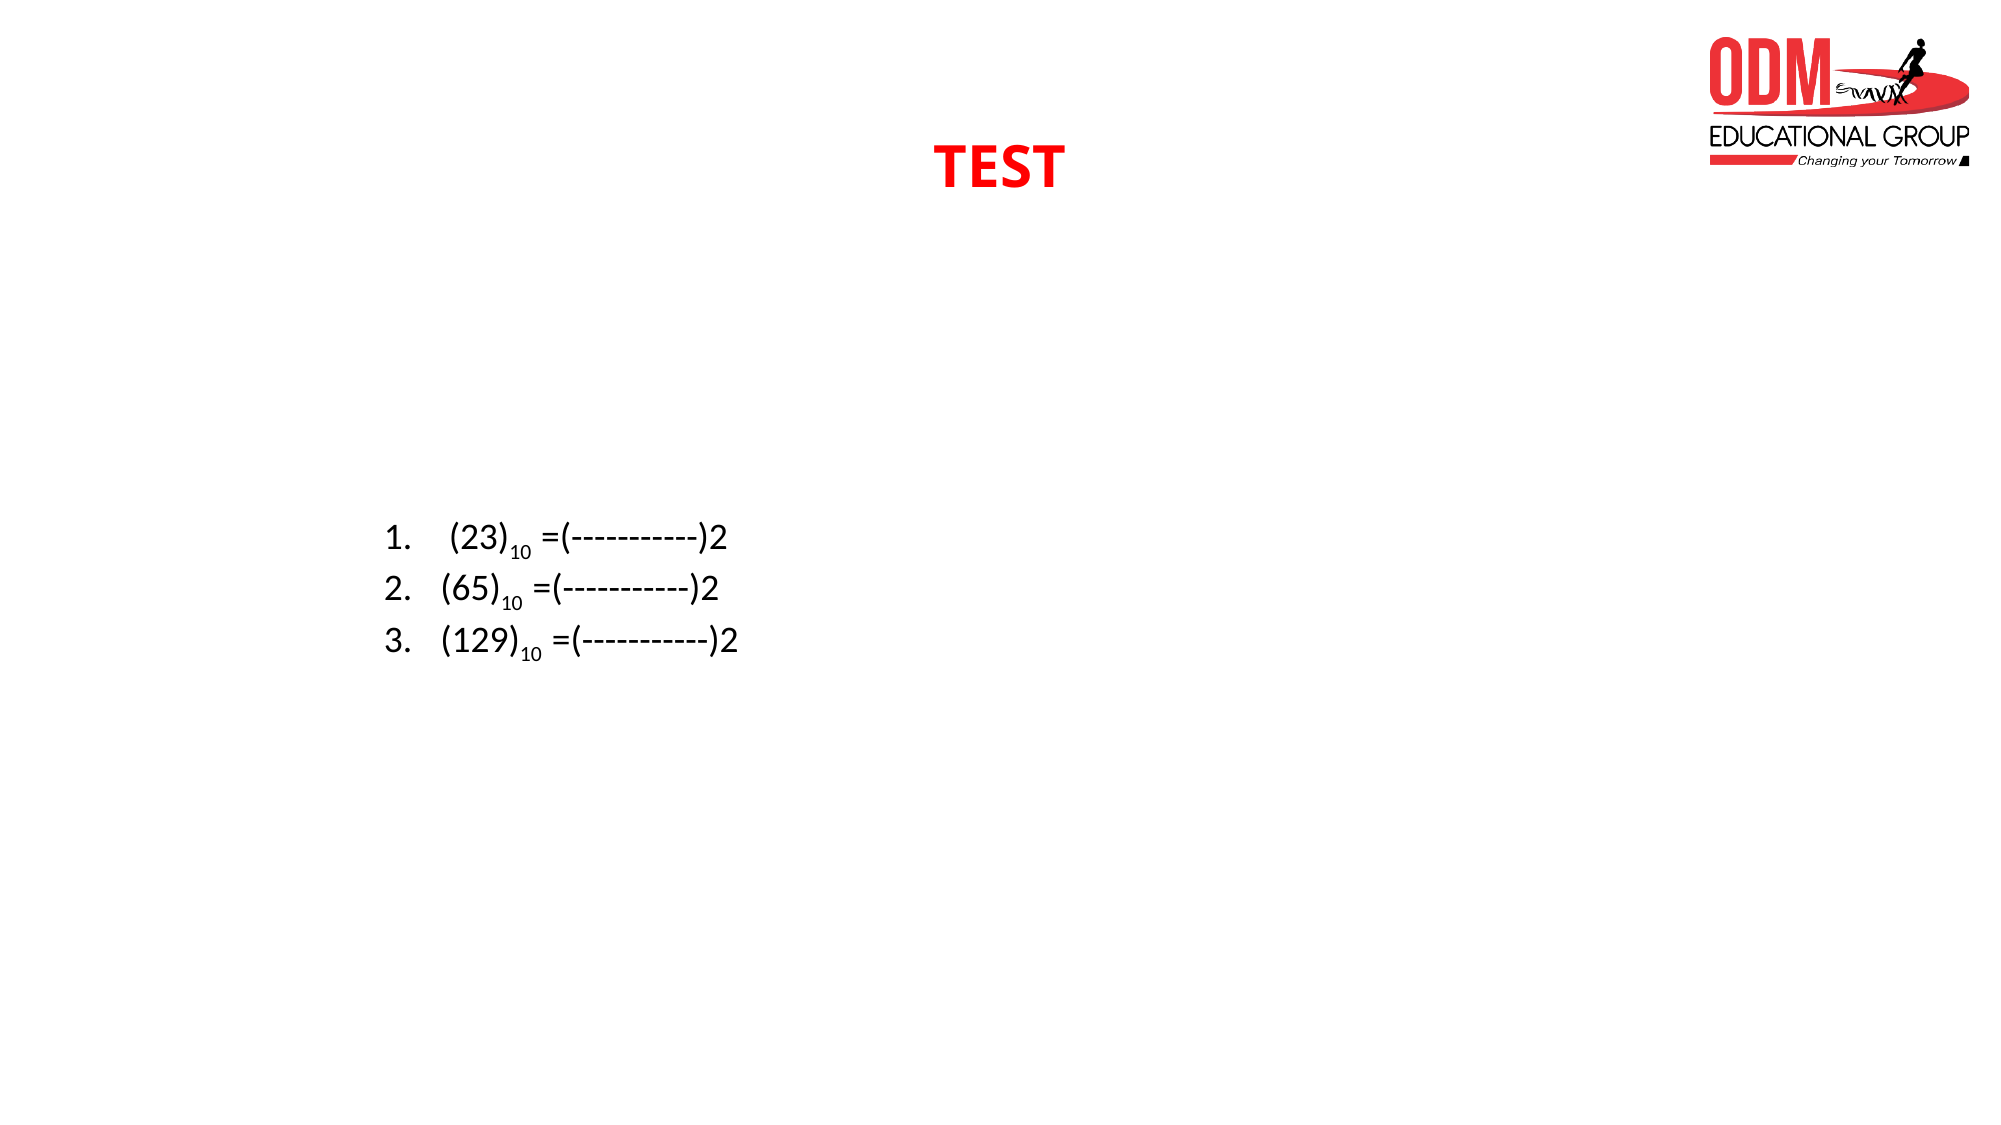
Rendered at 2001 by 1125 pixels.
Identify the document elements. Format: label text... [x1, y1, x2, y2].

text_box [1710, 37, 1970, 167]
title TEST [137, 59, 1863, 278]
text_box (23)10 =(-----------)2 (65)10 =(-----------)2 (129)10 =(-----------)2 [369, 504, 1655, 673]
